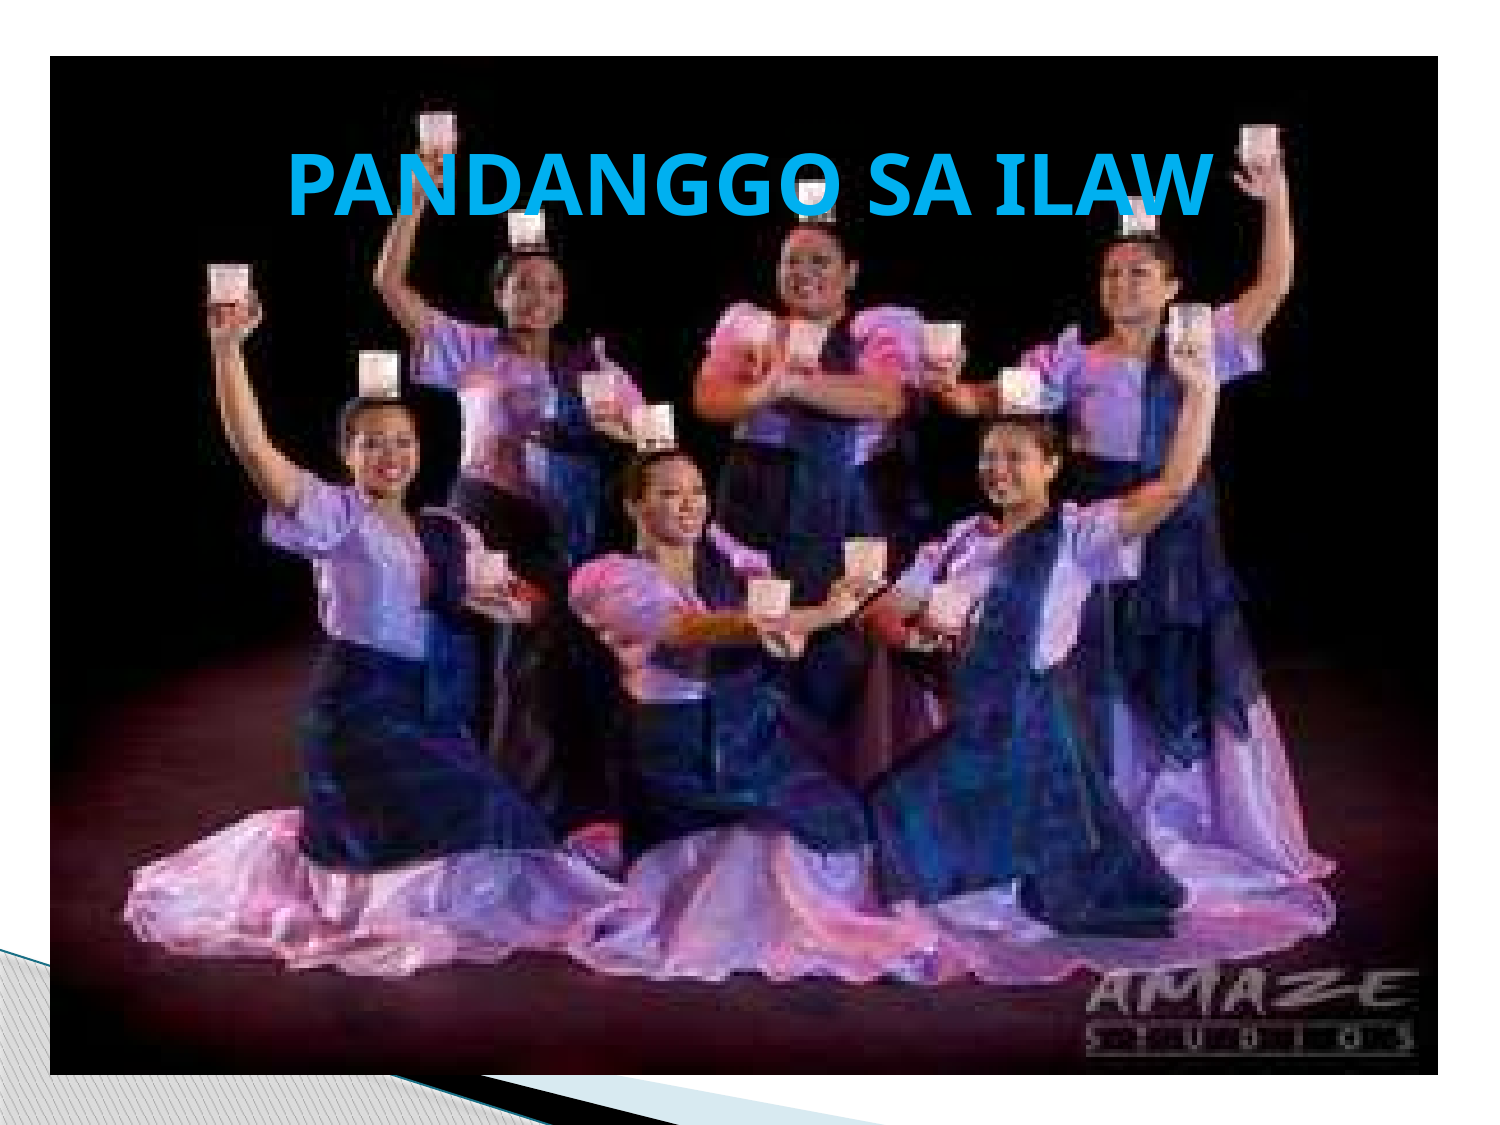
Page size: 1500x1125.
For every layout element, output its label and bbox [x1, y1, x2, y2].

list [49, 56, 1438, 1076]
